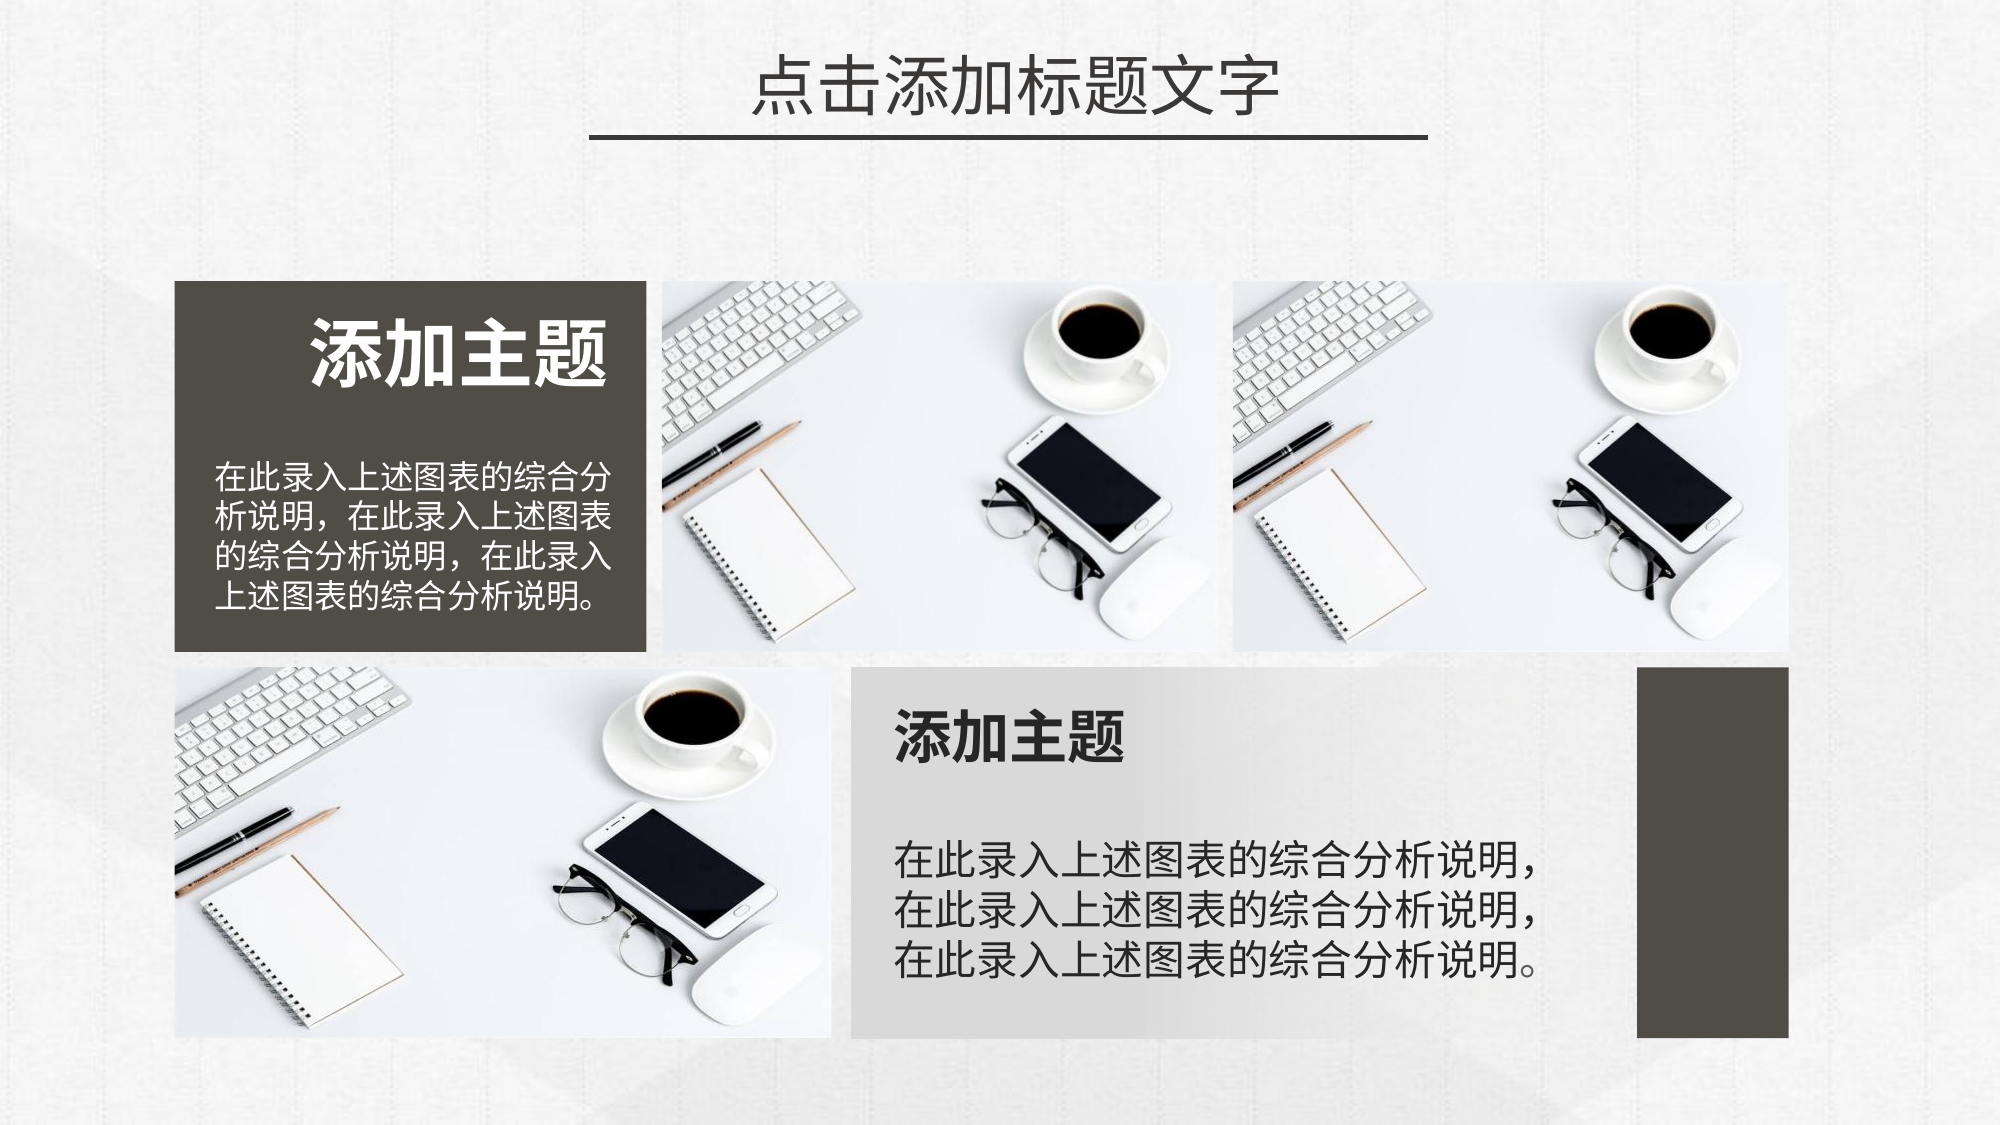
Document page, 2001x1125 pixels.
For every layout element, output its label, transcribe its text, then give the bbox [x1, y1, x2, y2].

text_box [1637, 667, 1789, 1039]
text_box [174, 281, 647, 652]
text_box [561, 36, 1472, 138]
text_box [1232, 281, 1789, 652]
picture [0, 0, 2000, 1125]
text_box [850, 666, 1618, 1039]
text_box [661, 281, 1218, 652]
text_box 添加主题 [275, 296, 629, 407]
text_box 在此录入上述图表的综合分析说明，在此录入上述图表的综合分析说明，在此录入上述图表的综合分析说明。 [873, 823, 1576, 1044]
text_box 添加主题 [873, 690, 1382, 781]
text_box [174, 667, 832, 1039]
text_box 在此录入上述图表的综合分析说明，在此录入上述图表的综合分析说明，在此录入上述图表的综合分析说明。 [194, 445, 647, 626]
